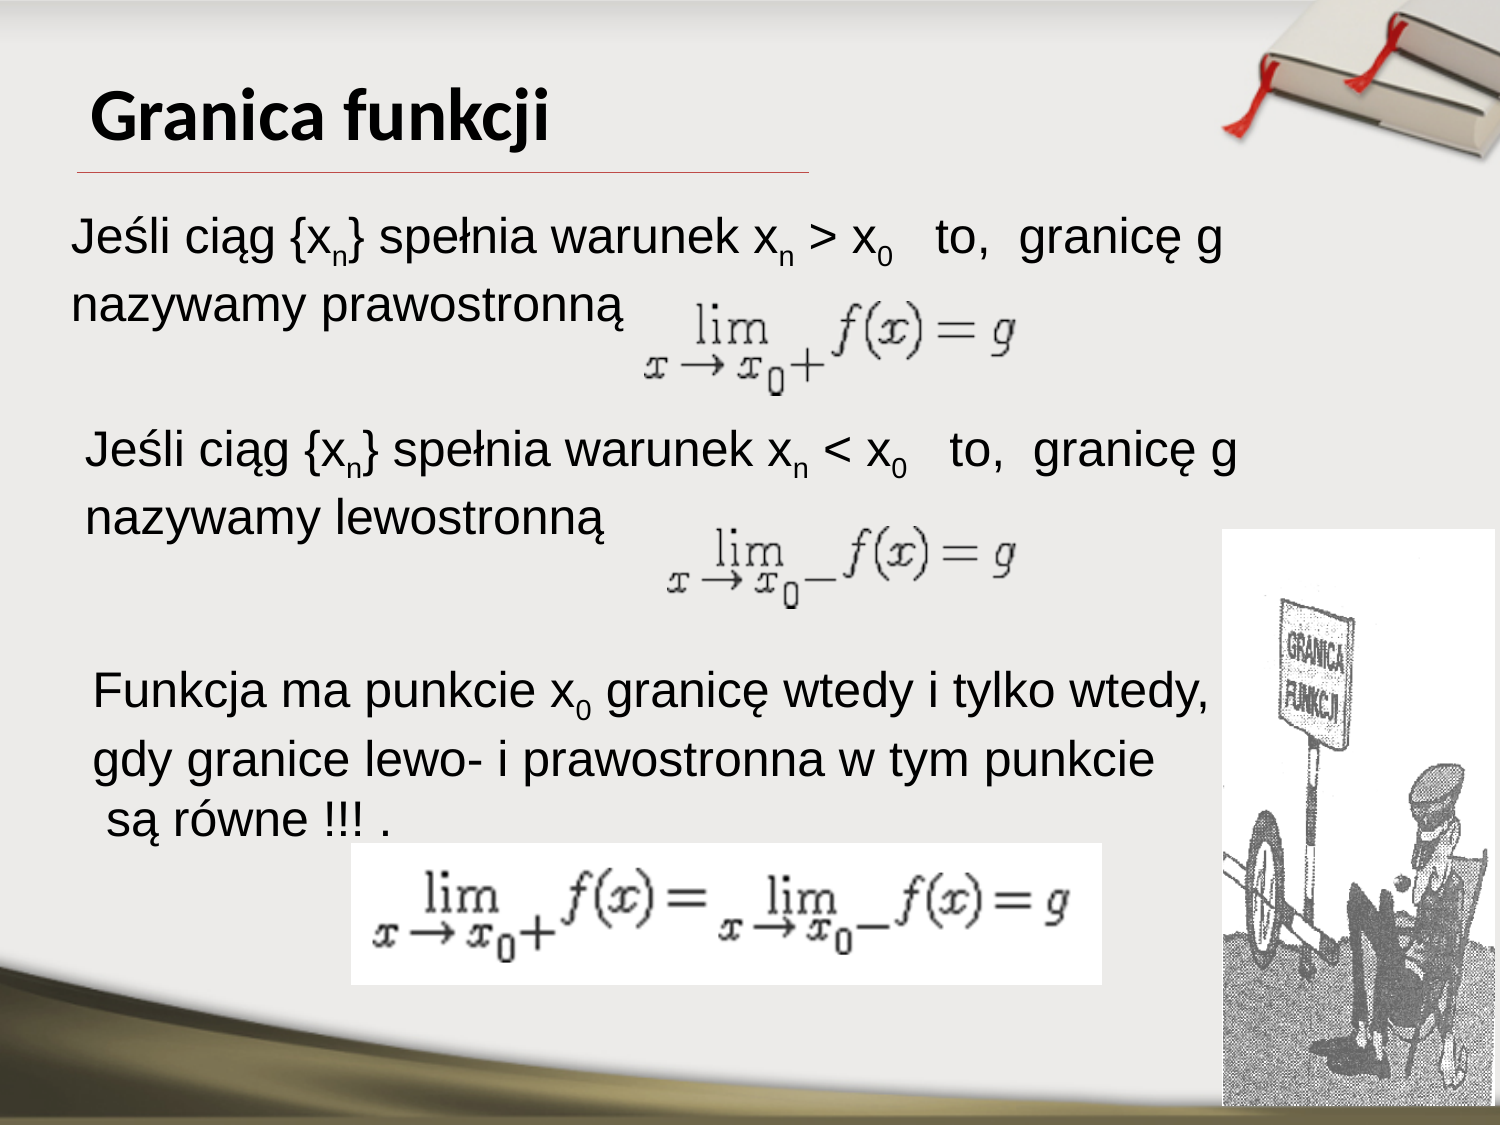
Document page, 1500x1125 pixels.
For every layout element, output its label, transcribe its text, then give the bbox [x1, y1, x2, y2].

picture [0, 0, 1500, 1125]
title Granica funkcji [75, 45, 1425, 176]
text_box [70, 408, 1325, 609]
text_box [46, 195, 1264, 396]
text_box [70, 650, 1234, 985]
